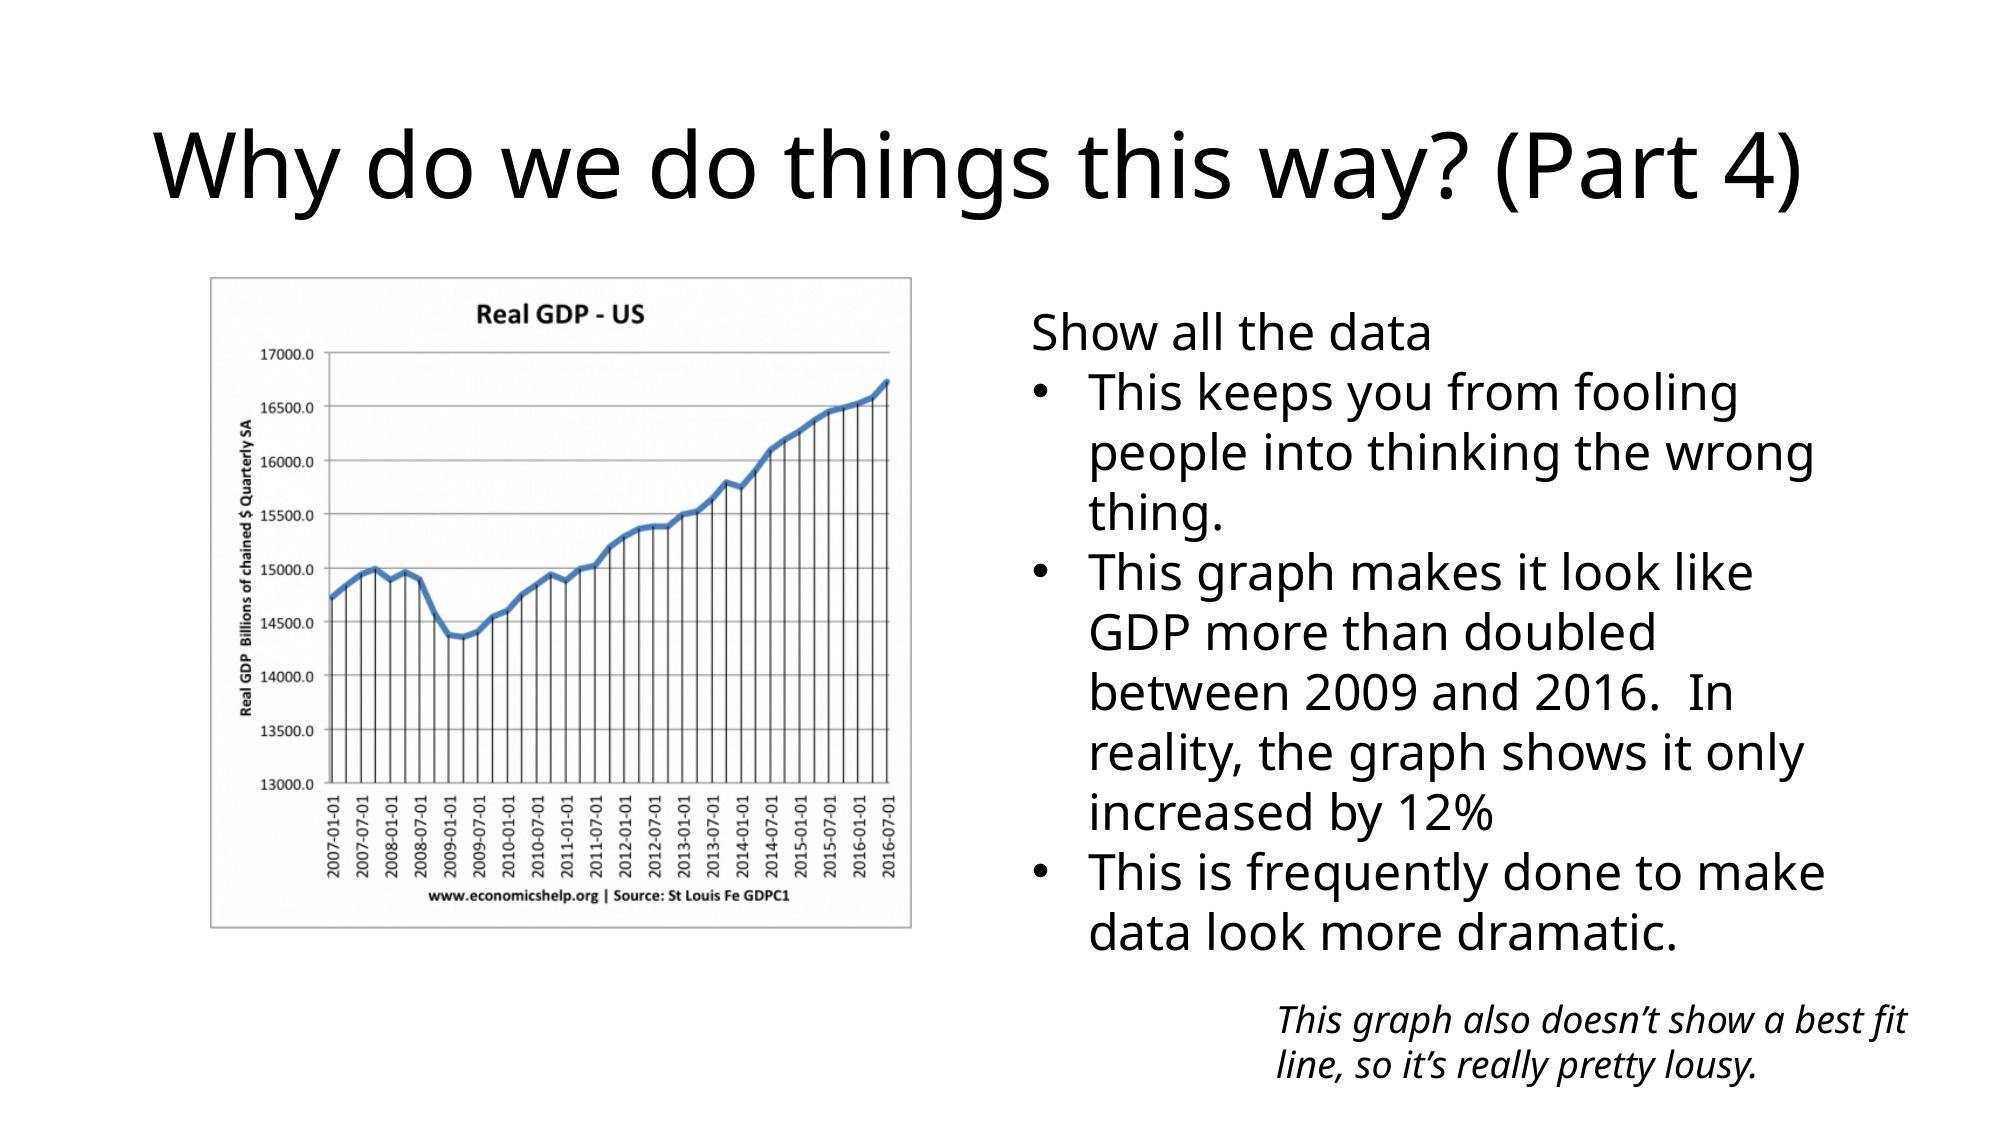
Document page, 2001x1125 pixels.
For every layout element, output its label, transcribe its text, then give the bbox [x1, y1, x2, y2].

text_box Show all the data This keeps you from fooling people into thinking the wrong thing. This graph makes it look like GDP more than doubled between 2009 and 2016. In reality, the graph shows it only increased by 12% This is frequently done to make data look more dramatic. [1017, 292, 1845, 968]
picture [210, 276, 912, 930]
title Why do we do things this way? (Part 4) [137, 59, 1863, 278]
text_box This graph also doesn’t show a best fit line, so it’s really pretty lousy. [1261, 988, 1982, 1094]
